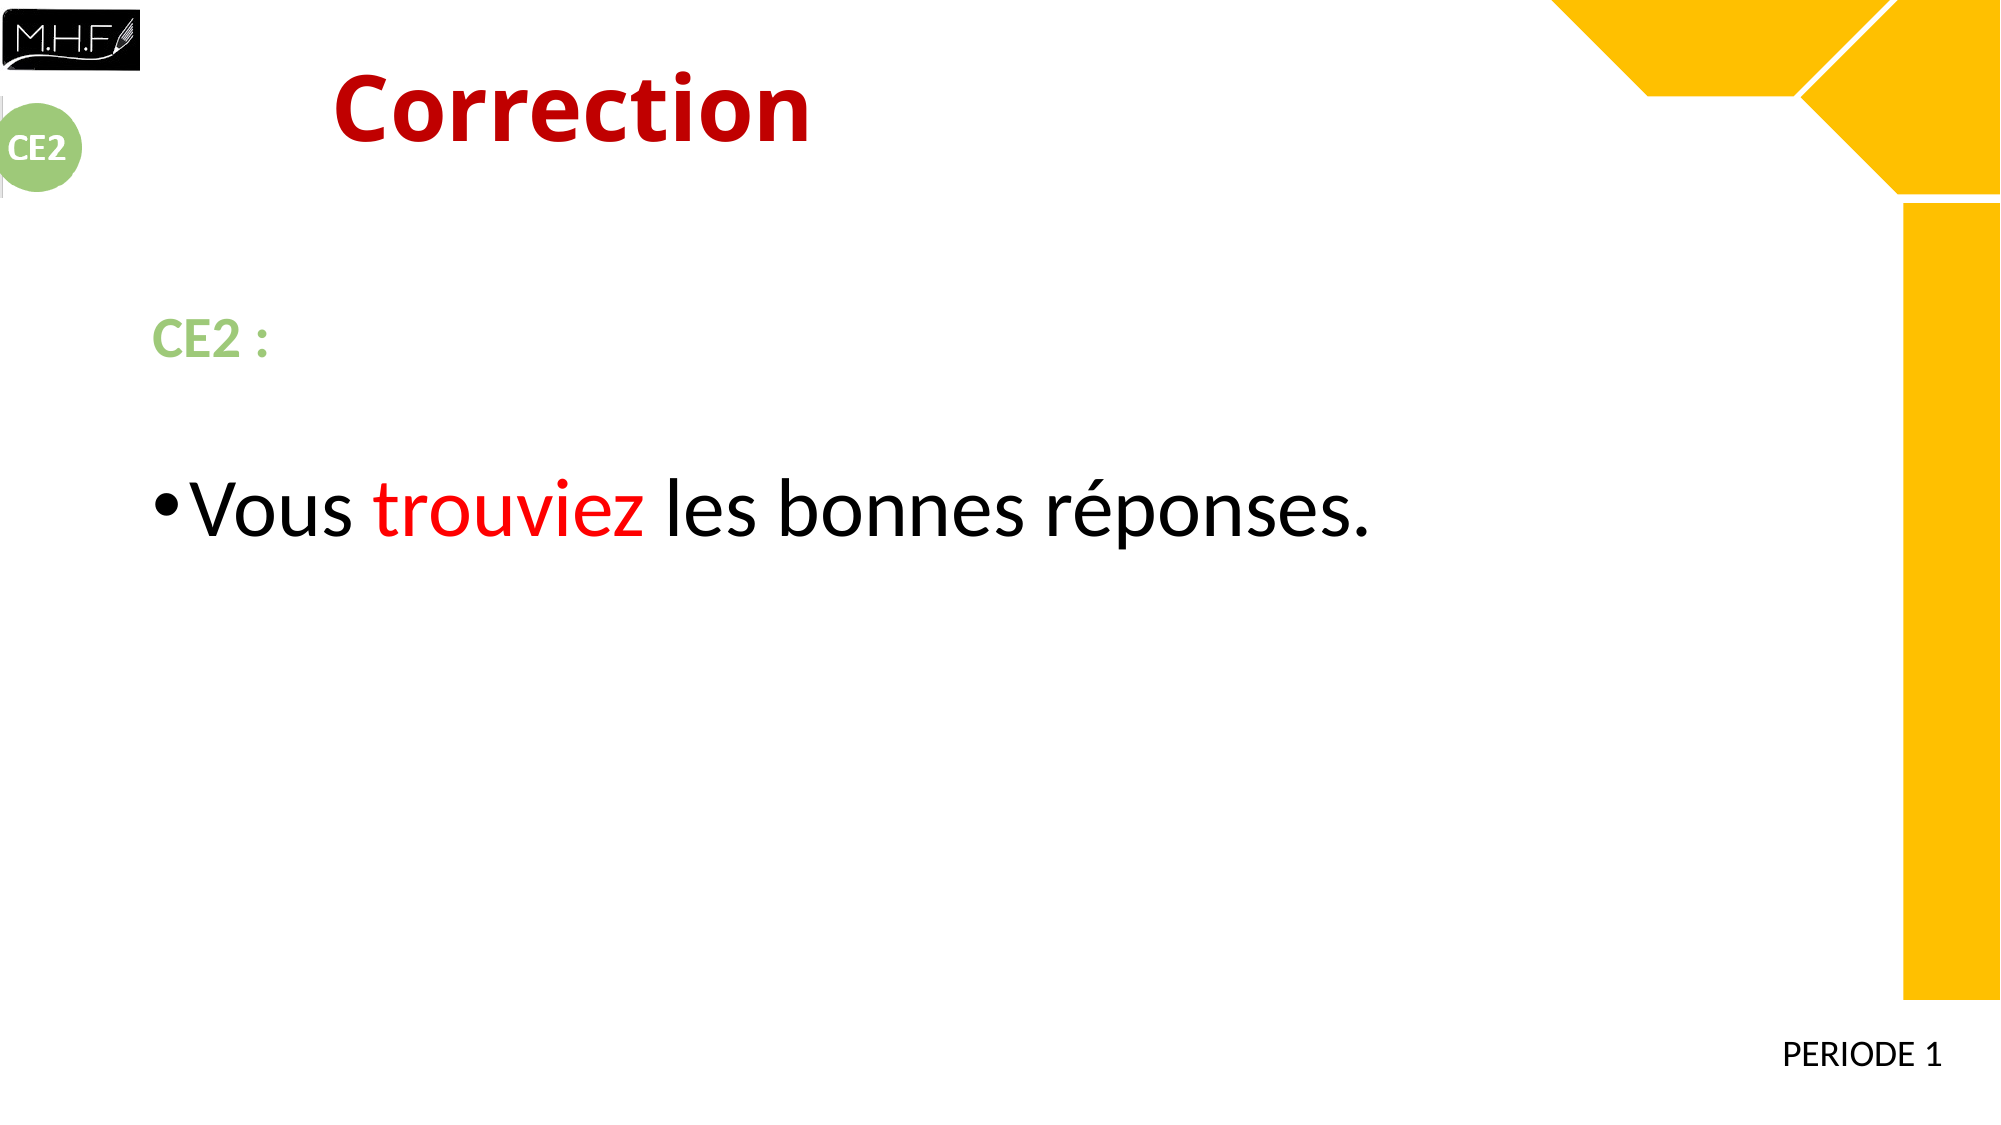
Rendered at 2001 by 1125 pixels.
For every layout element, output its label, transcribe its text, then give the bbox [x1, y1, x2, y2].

list CE2 : Vous trouviez les bonnes réponses. [137, 299, 1863, 1014]
title Correction [316, 3, 1863, 221]
text_box [1549, 0, 1892, 98]
text_box PERIODE 1 [1362, 1021, 1967, 1125]
text_box [1902, 202, 2000, 1001]
picture [0, 7, 140, 74]
text_box [1799, 0, 2000, 196]
picture [0, 96, 87, 198]
